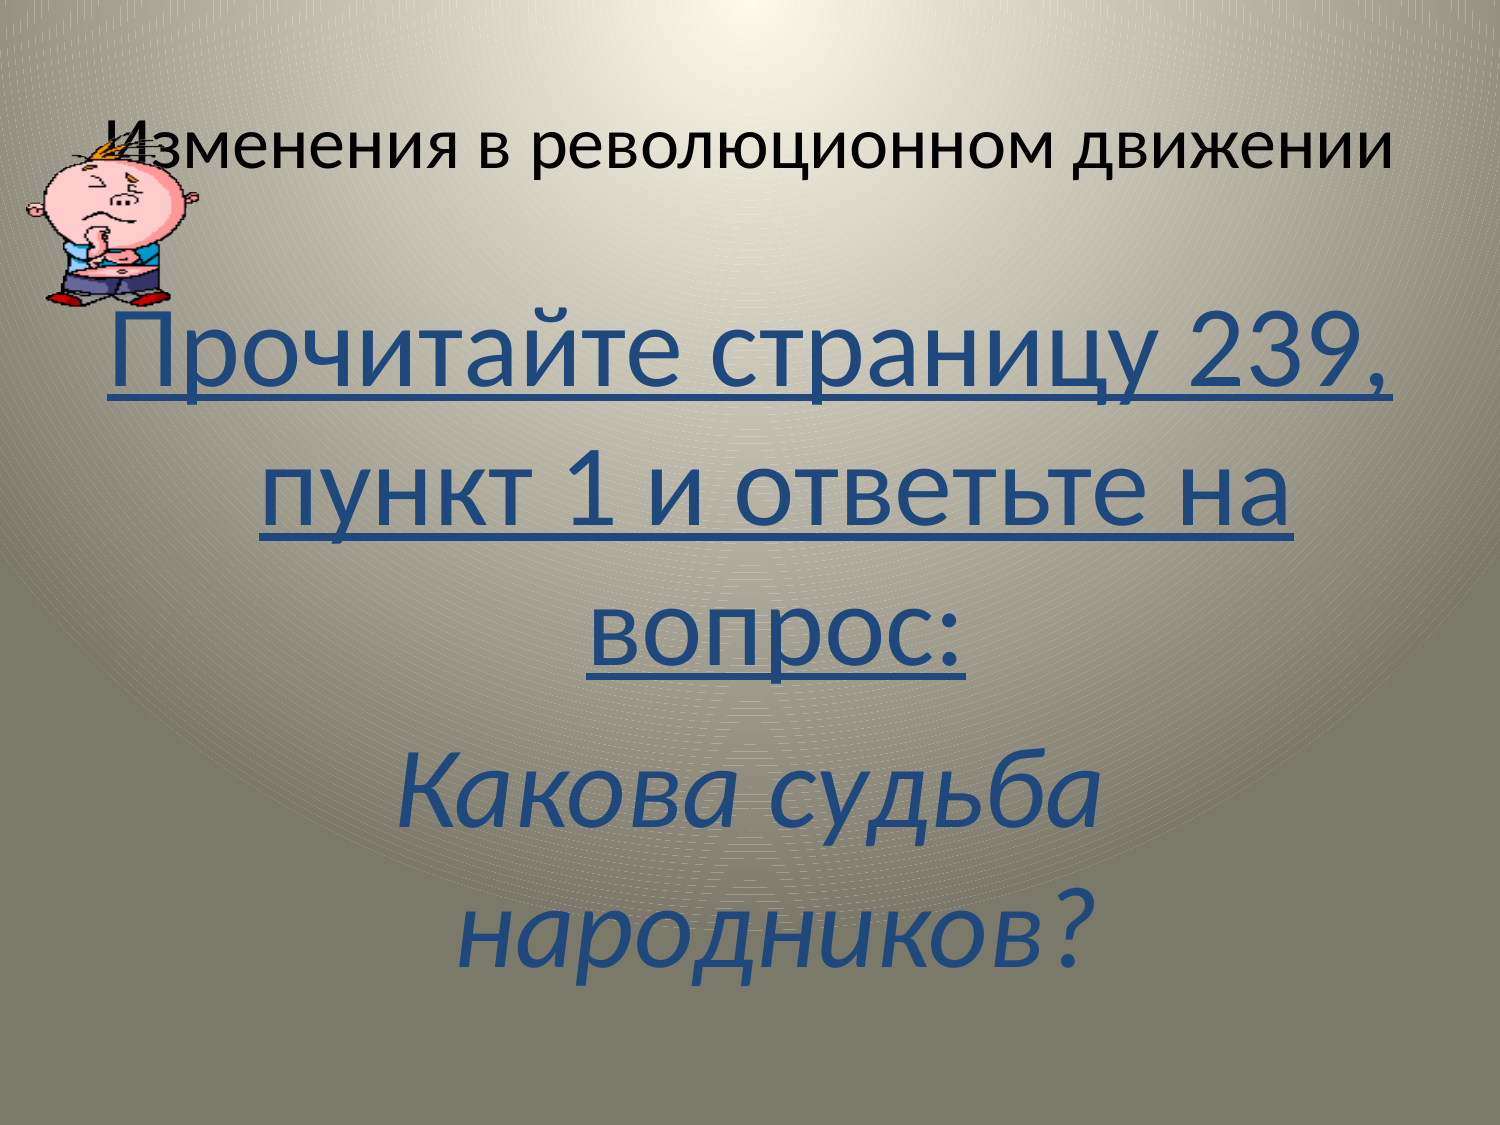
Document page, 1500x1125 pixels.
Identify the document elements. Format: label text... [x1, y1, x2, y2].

picture [0, 101, 237, 311]
title Изменения в революционном движении [75, 45, 1425, 233]
list Прочитайте страницу 239, пункт 1 и ответьте на вопрос: Какова судьба народников? [75, 262, 1425, 1005]
